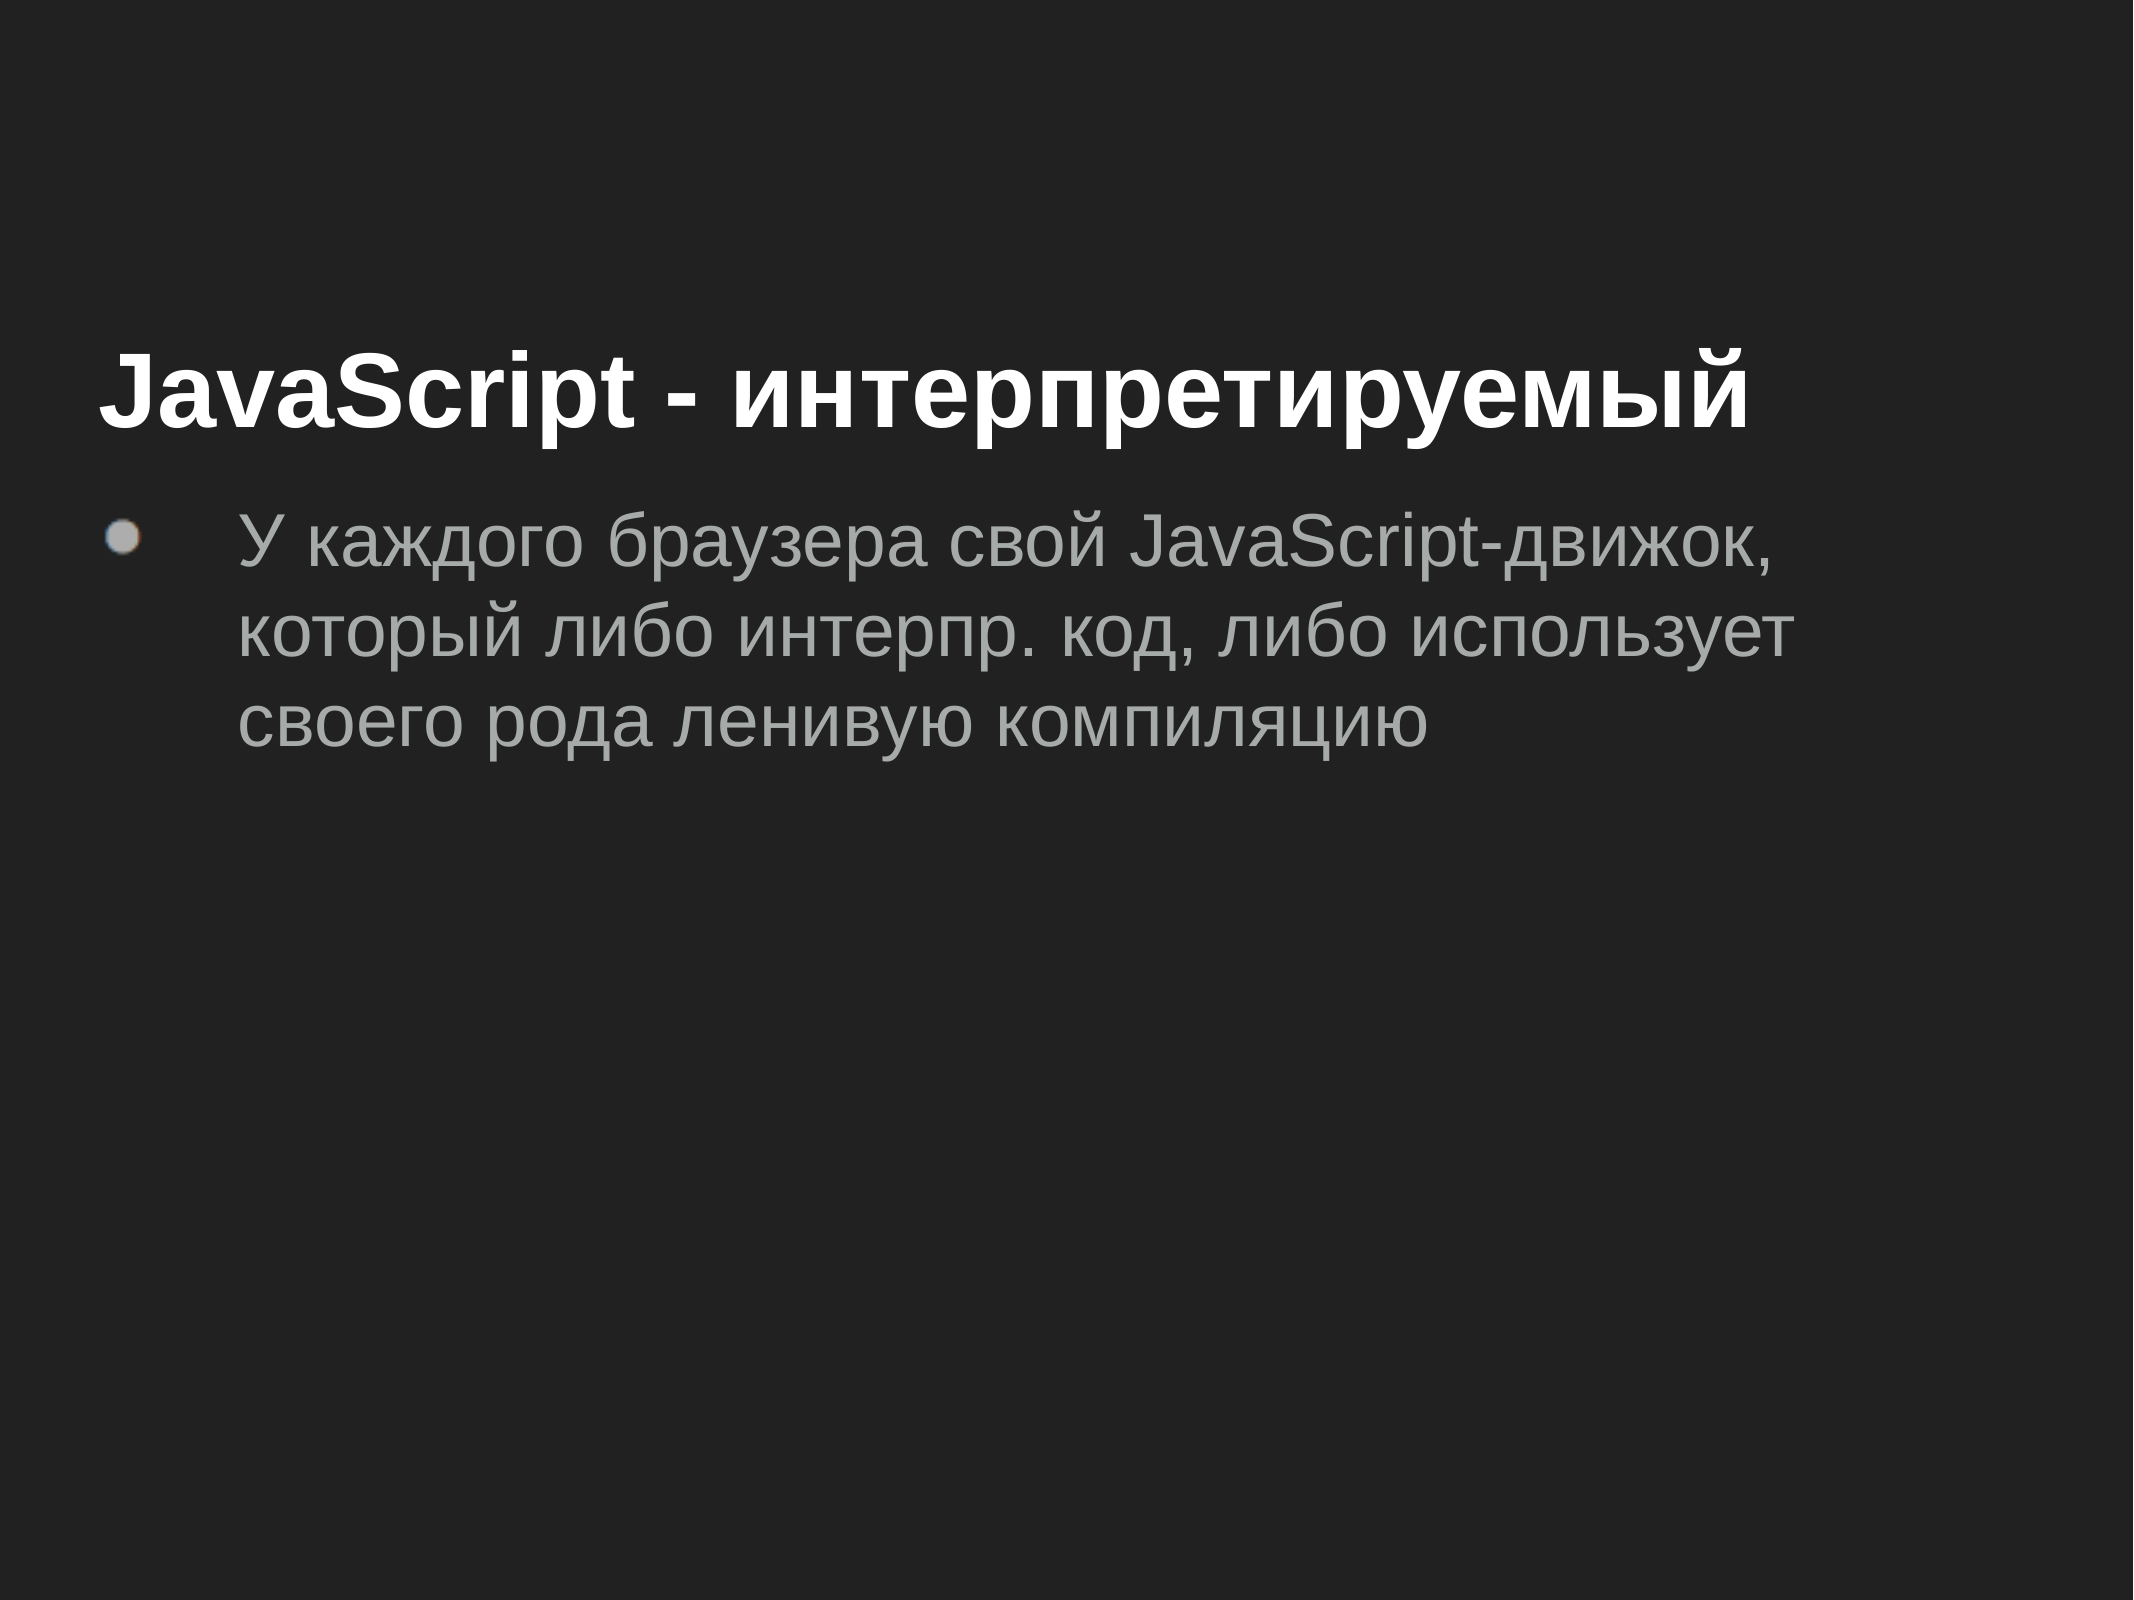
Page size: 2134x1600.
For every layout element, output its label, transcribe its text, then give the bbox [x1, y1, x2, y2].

text_box У каждого браузера свой JavaScript-движок, который либо интерпр. код, либо использует своего рода ленивую компиляцию [229, 482, 1827, 770]
picture [0, 472, 181, 663]
text_box JavaScript - интерпретируемый [90, 312, 1763, 457]
